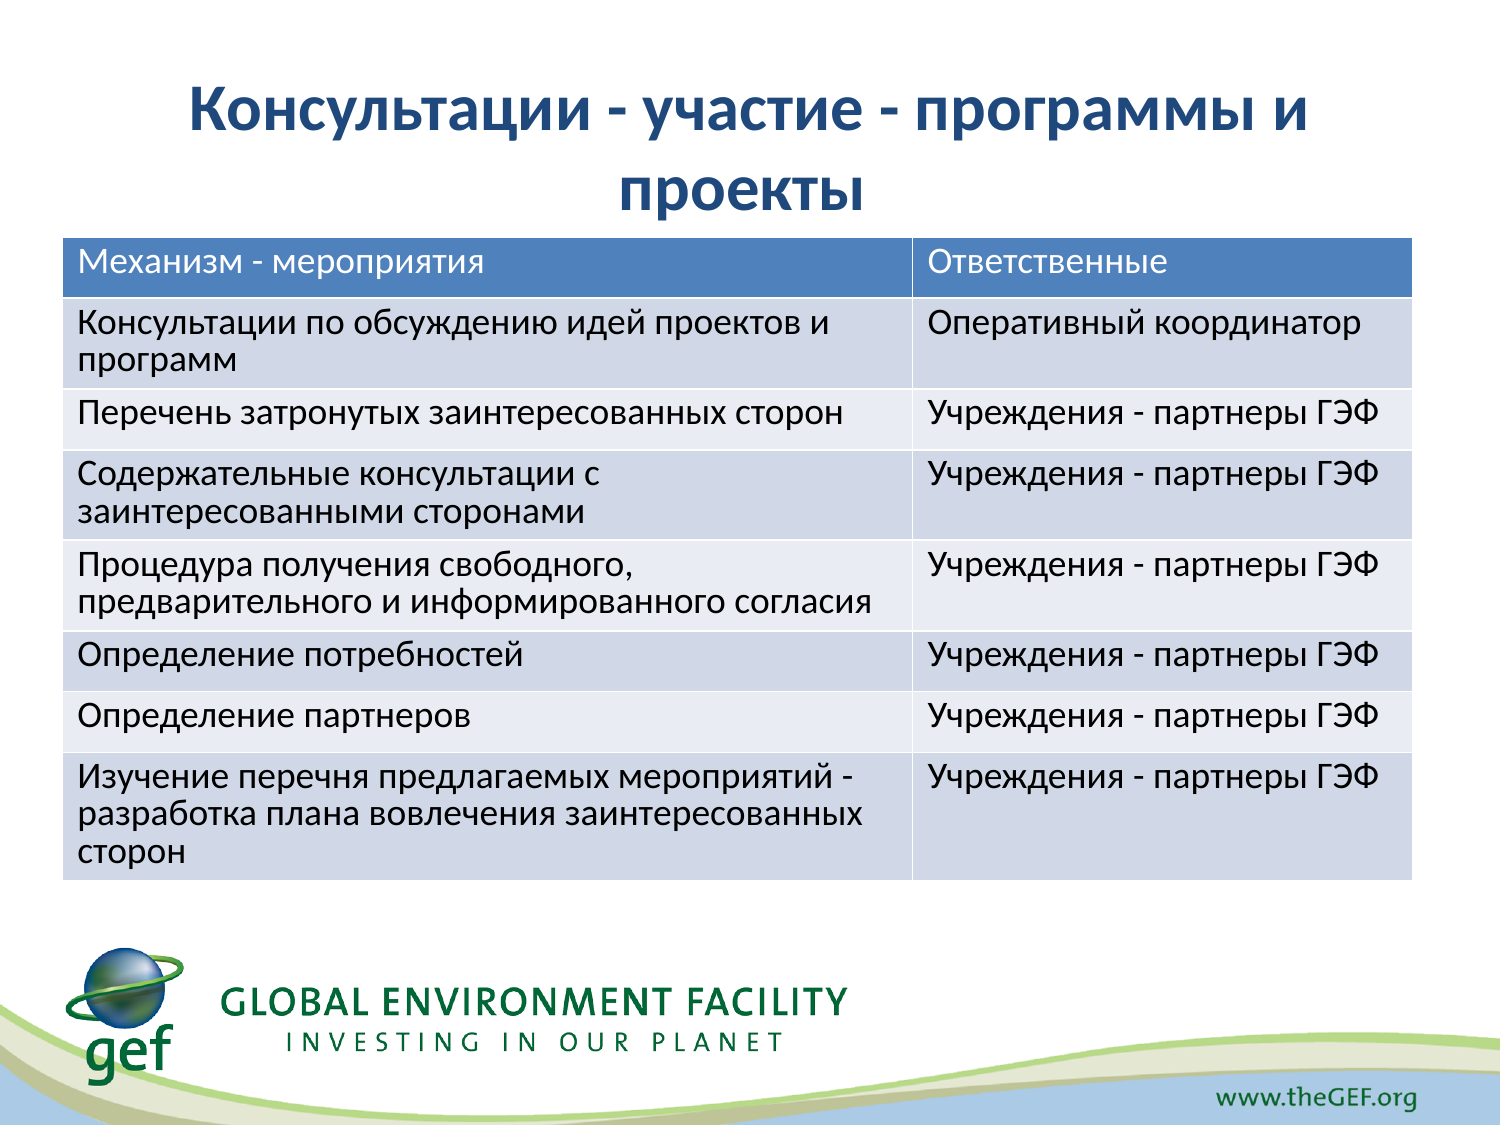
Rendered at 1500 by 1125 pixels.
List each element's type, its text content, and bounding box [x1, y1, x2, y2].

table_cell Учреждения - партнеры ГЭФ [913, 451, 1412, 539]
table_cell Содержательные консультации с заинтересованными сторонами [63, 451, 912, 539]
table_cell Учреждения - партнеры ГЭФ [913, 753, 1412, 880]
table_cell Учреждения - партнеры ГЭФ [913, 541, 1412, 630]
table_cell Оперативный координатор [913, 299, 1412, 388]
table_cell Учреждения - партнеры ГЭФ [913, 632, 1412, 691]
table_cell Учреждения - партнеры ГЭФ [913, 692, 1412, 752]
table_cell Определение потребностей [63, 632, 912, 691]
table_cell Перечень затронутых заинтересованных сторон [63, 390, 912, 449]
table_cell Определение партнеров [63, 692, 912, 752]
table_cell Изучение перечня предлагаемых мероприятий - разработка плана вовлечения заинтересованных сторон [63, 753, 912, 880]
picture [0, 920, 1500, 1125]
table_header Механизм - мероприятия [63, 238, 912, 297]
table_cell Консультации по обсуждению идей проектов и программ [63, 299, 912, 388]
table_header Ответственные [913, 238, 1412, 297]
table_cell Учреждения - партнеры ГЭФ [913, 390, 1412, 449]
table_cell Процедура получения свободного, предварительного и информированного согласия [63, 541, 912, 630]
title Консультации - участие - программы и проекты [75, 50, 1425, 238]
